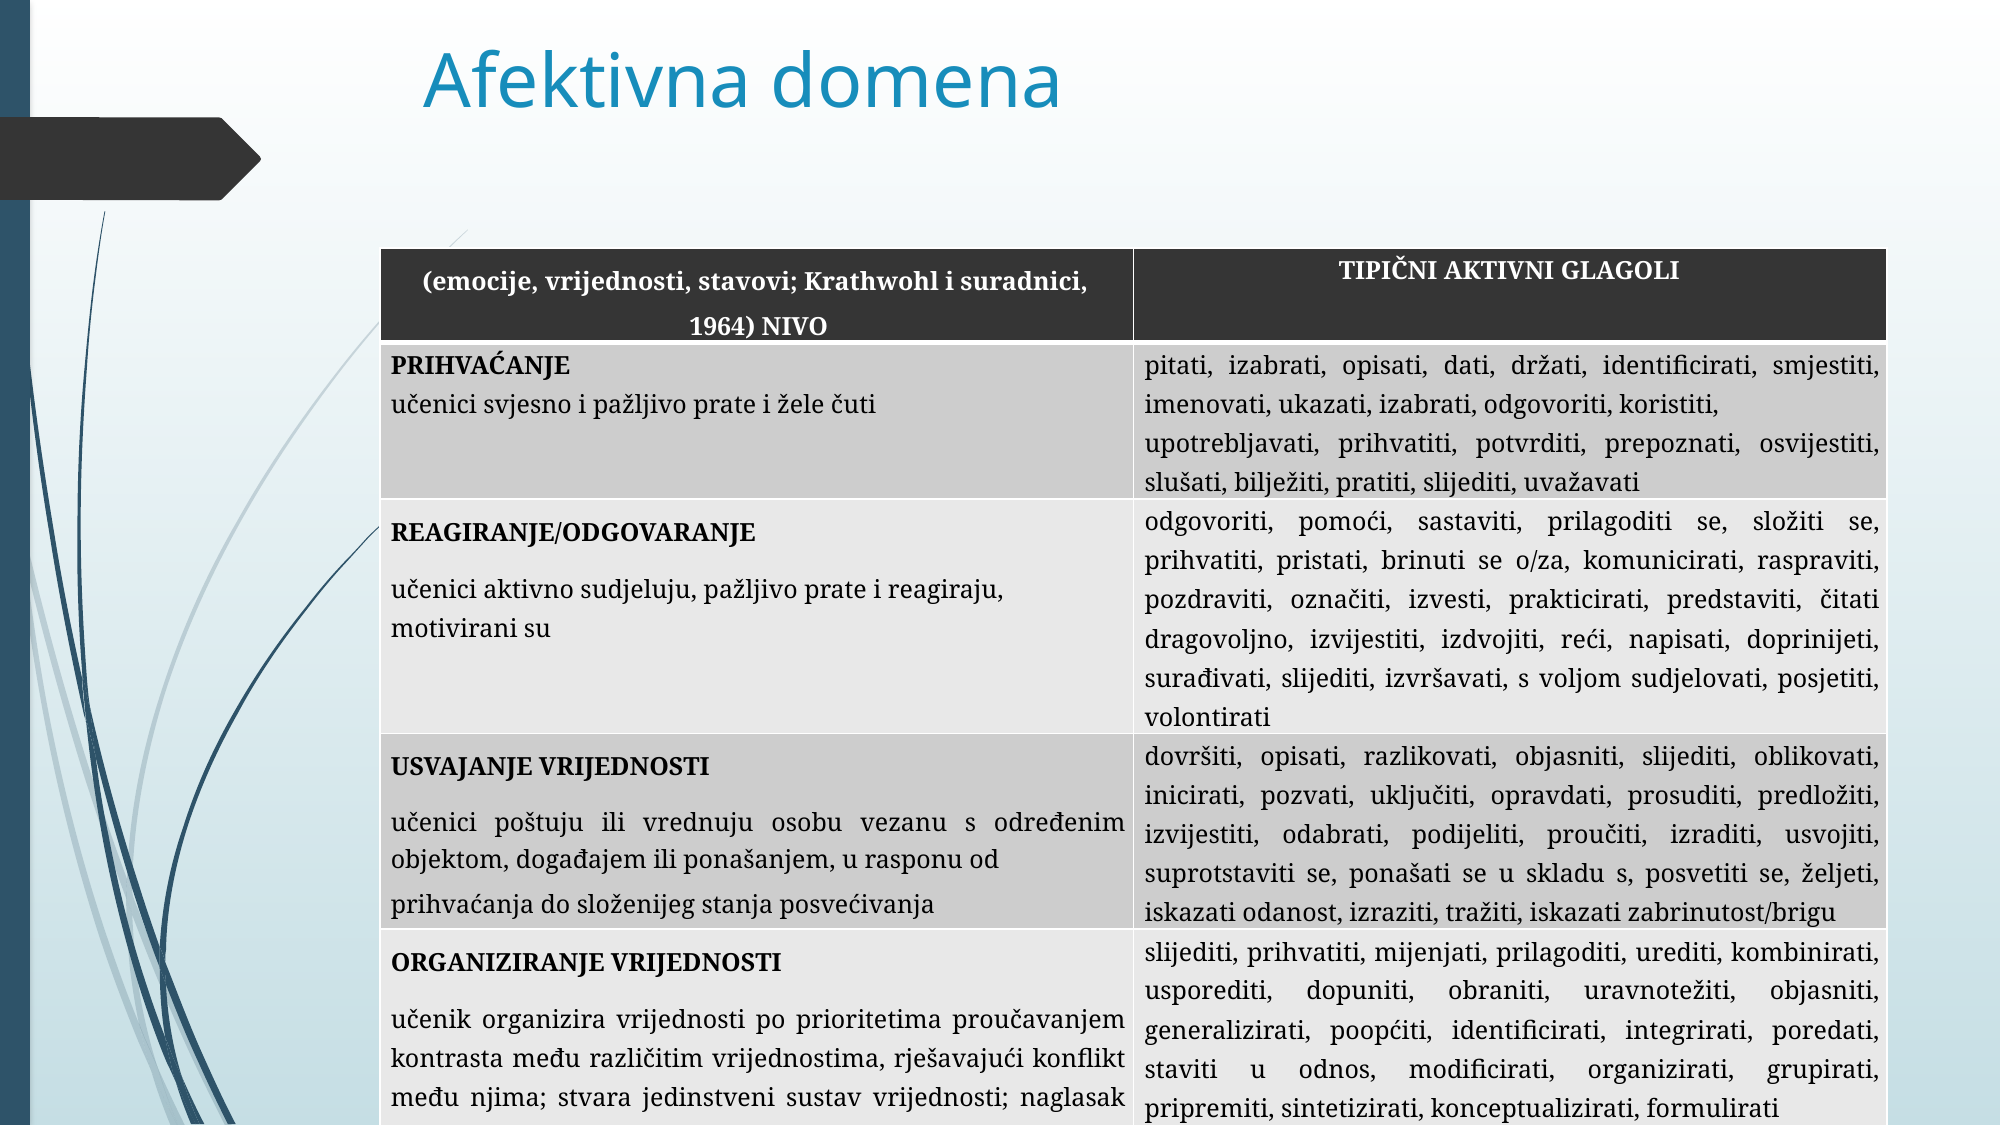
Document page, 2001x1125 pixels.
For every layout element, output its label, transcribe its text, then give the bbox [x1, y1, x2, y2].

table_header (emocije, vrijednosti, stavovi; Krathwohl i suradnici, 1964) NIVO [381, 249, 1133, 340]
table_cell dovršiti, opisati, razlikovati, objasniti, slijediti, oblikovati, inicirati, pozvati, uključiti, opravdati, prosuditi, predložiti, izvijestiti, odabrati, podijeliti, proučiti, izraditi, usvojiti, suprotstaviti se, ponašati se u skladu s, posvetiti se, željeti, iskazati odanost, izraziti, tražiti, iskazati zabrinutost/brigu [1134, 734, 1886, 928]
table_header TIPIČNI AKTIVNI GLAGOLI [1134, 249, 1886, 340]
title Afektivna domena [408, 25, 1870, 236]
table_cell ORGANIZIRANJE VRIJEDNOSTI učenik organizira vrijednosti po prioritetima proučavanjem kontrasta među različitim vrijednostima, rješavajući konflikt među njima; stvara jedinstveni sustav vrijednosti; naglasak je na usporedbi, proučavanju odnosa i sintezi vrijednosti [381, 930, 1133, 1125]
table_cell REAGIRANJE/ODGOVARANJE učenici aktivno sudjeluju, pažljivo prate i reagiraju, motivirani su [381, 500, 1133, 733]
table_cell slijediti, prihvatiti, mijenjati, prilagoditi, urediti, kombinirati, usporediti, dopuniti, obraniti, uravnotežiti, objasniti, generalizirati, poopćiti, identificirati, integrirati, poredati, staviti u odnos, modificirati, organizirati, grupirati, pripremiti, sintetizirati, konceptualizirati, formulirati [1134, 930, 1886, 1125]
table_cell USVAJANJE VRIJEDNOSTI učenici poštuju ili vrednuju osobu vezanu s određenim objektom, događajem ili ponašanjem, u rasponu od prihvaćanja do složenijeg stanja posvećivanja [381, 734, 1133, 928]
table_cell pitati, izabrati, opisati, dati, držati, identificirati, smjestiti, imenovati, ukazati, izabrati, odgovoriti, koristiti, upotrebljavati, prihvatiti, potvrditi, prepoznati, osvijestiti, slušati, bilježiti, pratiti, slijediti, uvažavati [1134, 345, 1886, 498]
table_cell PRIHVAĆANJE učenici svjesno i pažljivo prate i žele čuti [381, 345, 1133, 498]
table_cell odgovoriti, pomoći, sastaviti, prilagoditi se, složiti se, prihvatiti, pristati, brinuti se o/za, komunicirati, raspraviti, pozdraviti, označiti, izvesti, prakticirati, predstaviti, čitati dragovoljno, izvijestiti, izdvojiti, reći, napisati, doprinijeti, surađivati, slijediti, izvršavati, s voljom sudjelovati, posjetiti, volontirati [1134, 500, 1886, 733]
